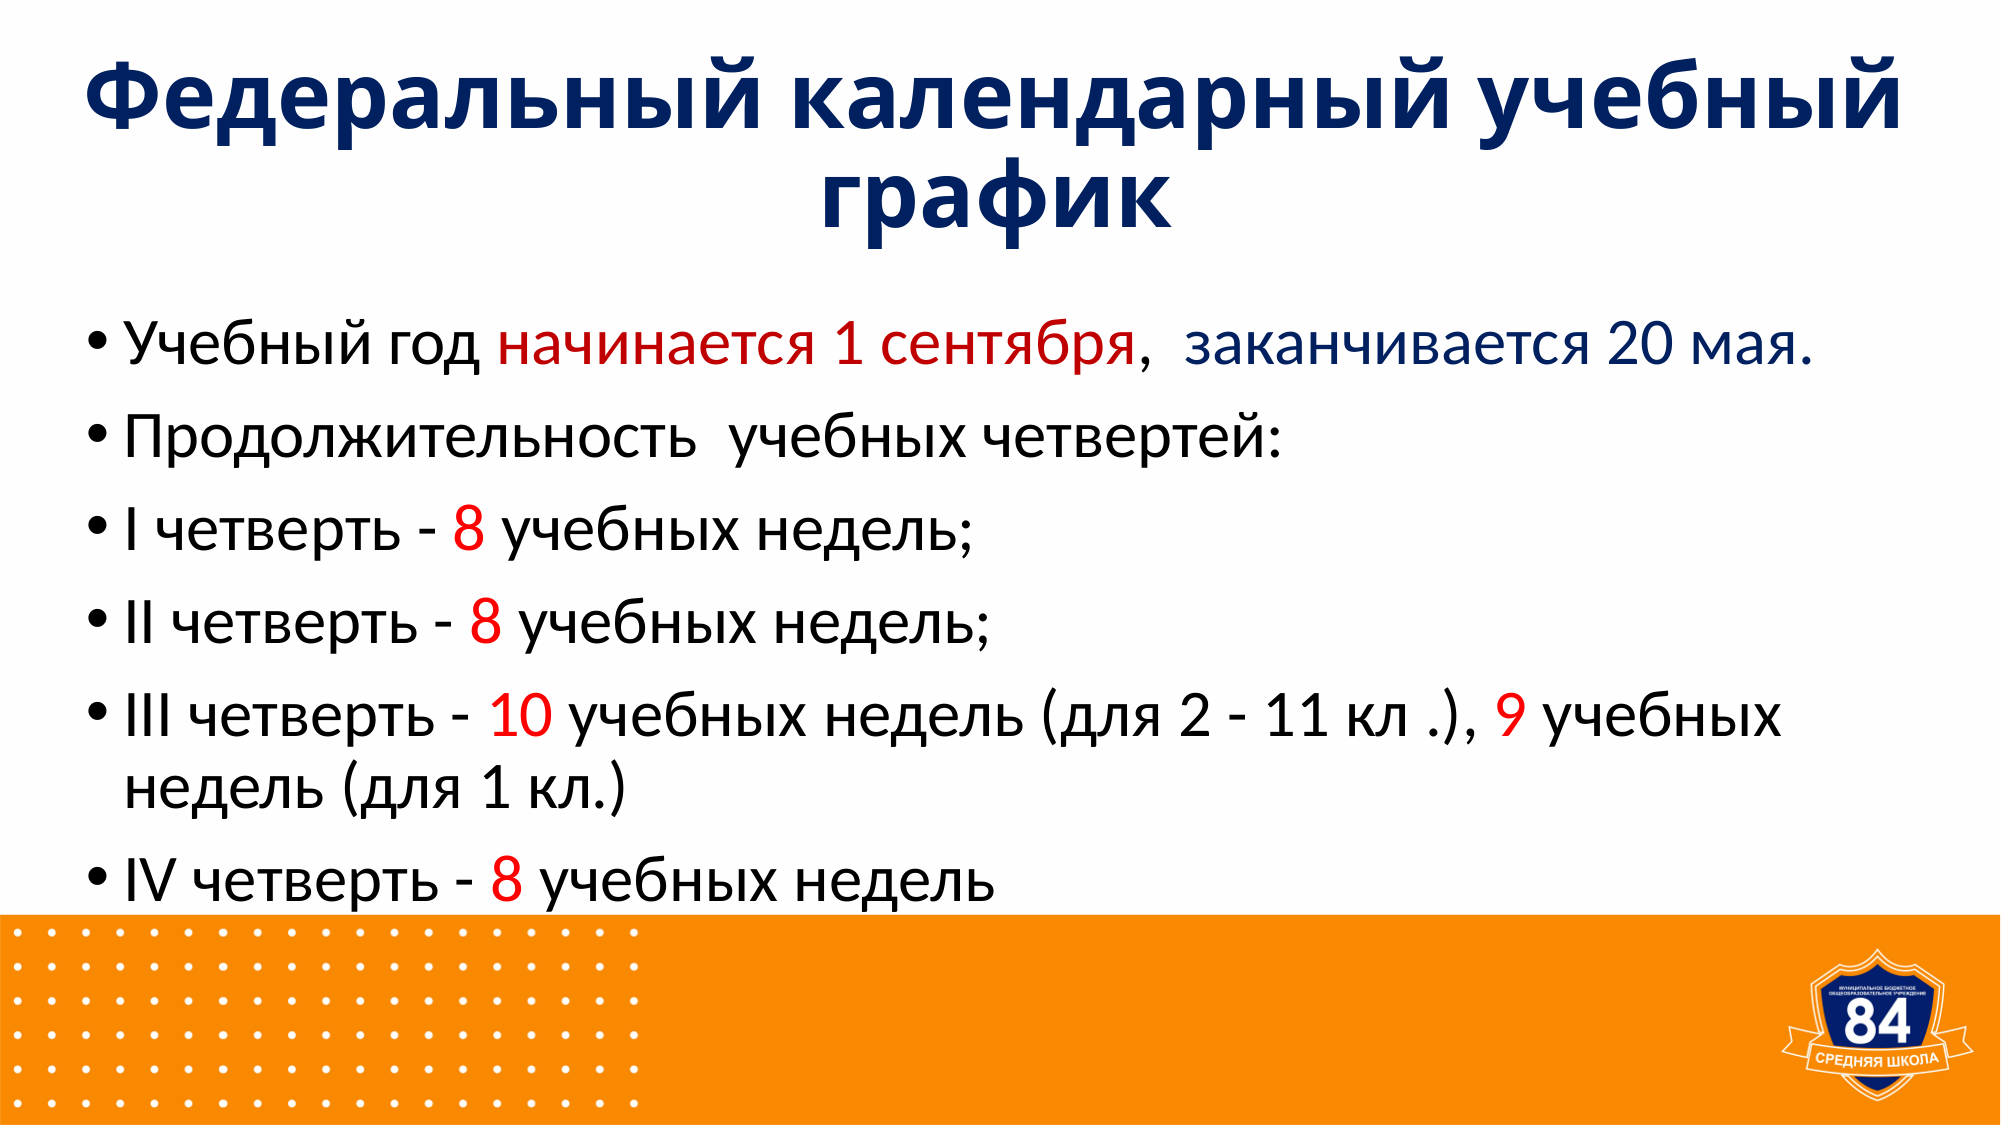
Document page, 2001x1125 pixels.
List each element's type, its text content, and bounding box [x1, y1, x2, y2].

title Федеральный календарный учебный график [55, 19, 1937, 278]
picture [0, 0, 2001, 1125]
list Учебный год начинается 1 сентября, заканчивается 20 мая. Продолжительность учебных четвертей: I четверть - 8 учебных недель; II четверть - 8 учебных недель; III четверть - 10 учебных недель (для 2 - 11 кл .), 9 учебных недель (для 1 кл.) IV четверть - 8 учебных недель [70, 299, 1945, 1106]
